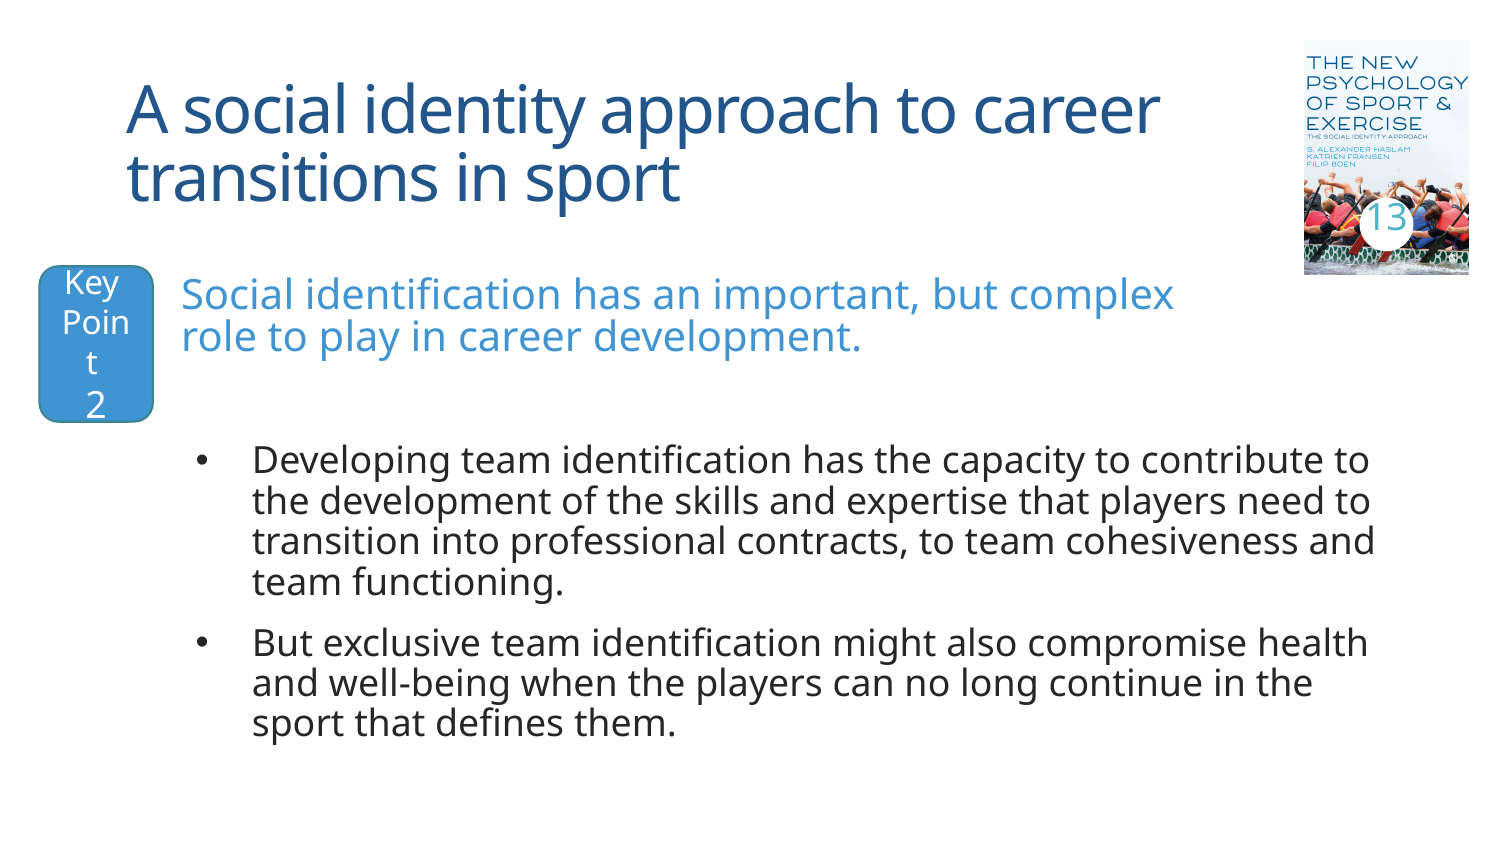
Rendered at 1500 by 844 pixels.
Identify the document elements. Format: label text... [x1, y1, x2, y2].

title A social identity approach to career transitions in sport [111, 71, 1387, 158]
slide_number 13 [1344, 79, 1429, 252]
text_box Social identification has an important, but complex role to play in career development. [165, 267, 1202, 390]
text_box Key Point 2 [38, 265, 154, 423]
picture [1304, 40, 1469, 275]
list Developing team identification has the capacity to contribute to the development of the skills and expertise that players need to transition into professional contracts, to team cohesiveness and team functioning. But exclusive team identification might also compromise health and well-being when the players can no long continue in the sport that defines them. [180, 434, 1429, 820]
